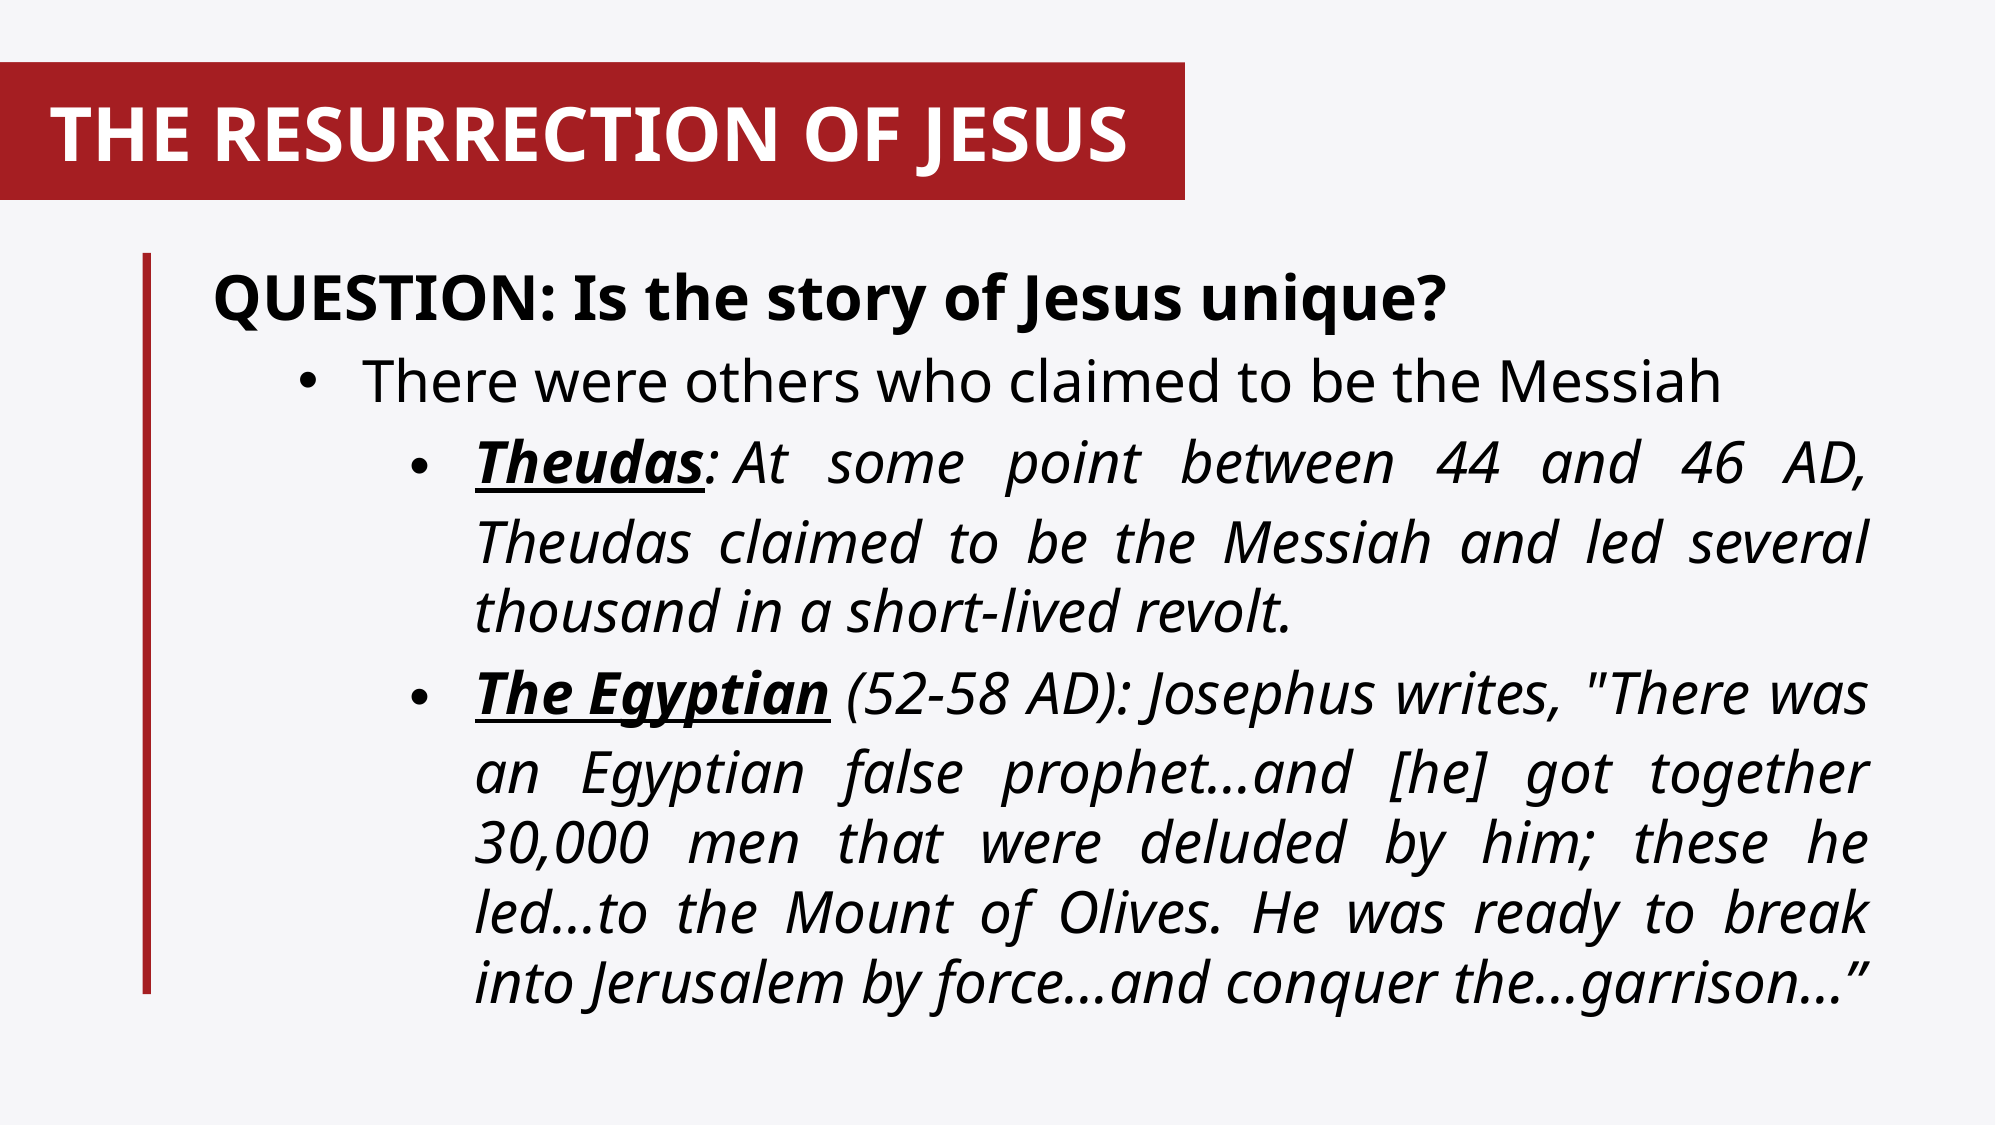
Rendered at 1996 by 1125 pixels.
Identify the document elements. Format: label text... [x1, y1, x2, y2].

text_box THE RESURRECTION OF JESUS [0, 62, 1185, 200]
subtitle QUESTION: Is the story of Jesus unique? There were others who claimed to be the Messiah Theudas: At some point between 44 and 46 AD, Theudas claimed to be the Messiah and led several thousand in a short-lived revolt. The Egyptian (52-58 AD): Josephus writes, "There was an Egyptian false prophet…and [he] got together 30,000 men that were deluded by him; these he led...to the Mount of Olives. He was ready to break into Jerusalem by force…and conquer the…garrison…” [197, 249, 1885, 1125]
